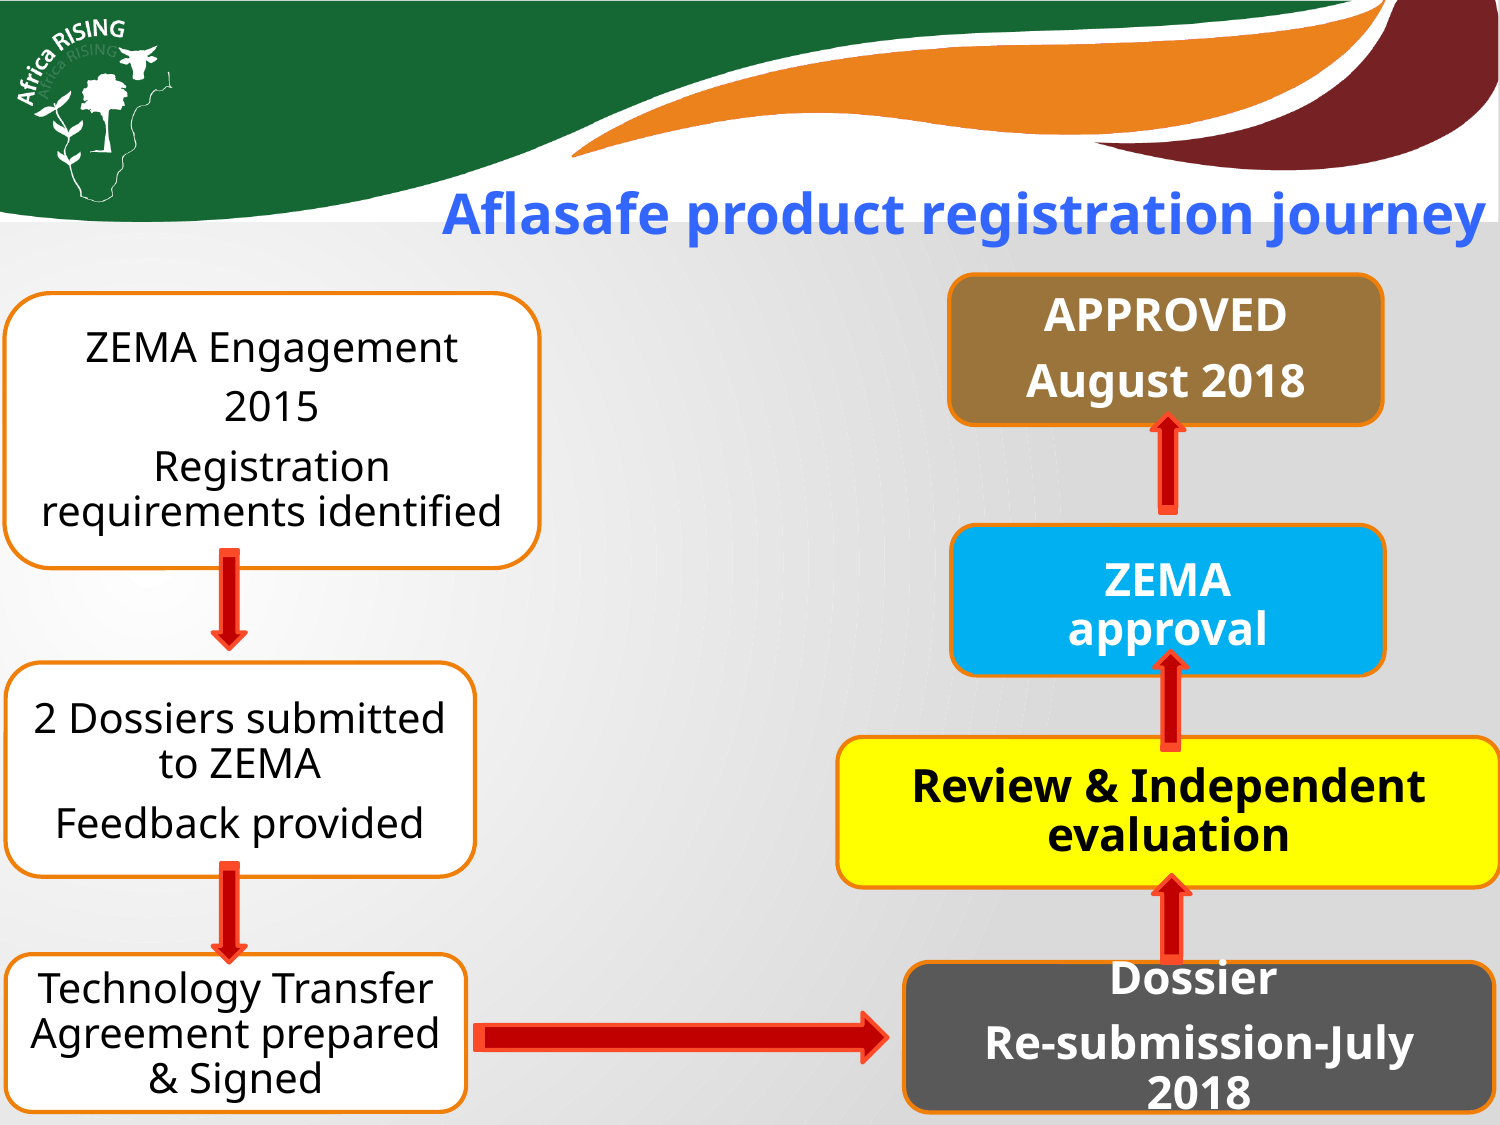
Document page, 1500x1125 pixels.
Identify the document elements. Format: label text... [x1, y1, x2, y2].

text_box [903, 961, 1495, 1113]
picture [0, 0, 1499, 222]
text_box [5, 953, 467, 1113]
text_box [1151, 895, 1193, 954]
text_box [1157, 433, 1179, 515]
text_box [5, 661, 476, 878]
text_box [3, 292, 541, 569]
text_box [210, 884, 248, 946]
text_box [950, 524, 1386, 676]
text_box [210, 575, 248, 652]
text_box Aflasafe product registration journey [425, 136, 1500, 253]
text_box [948, 273, 1384, 426]
text_box [1160, 683, 1182, 729]
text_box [836, 736, 1500, 888]
text_box [477, 1010, 890, 1065]
